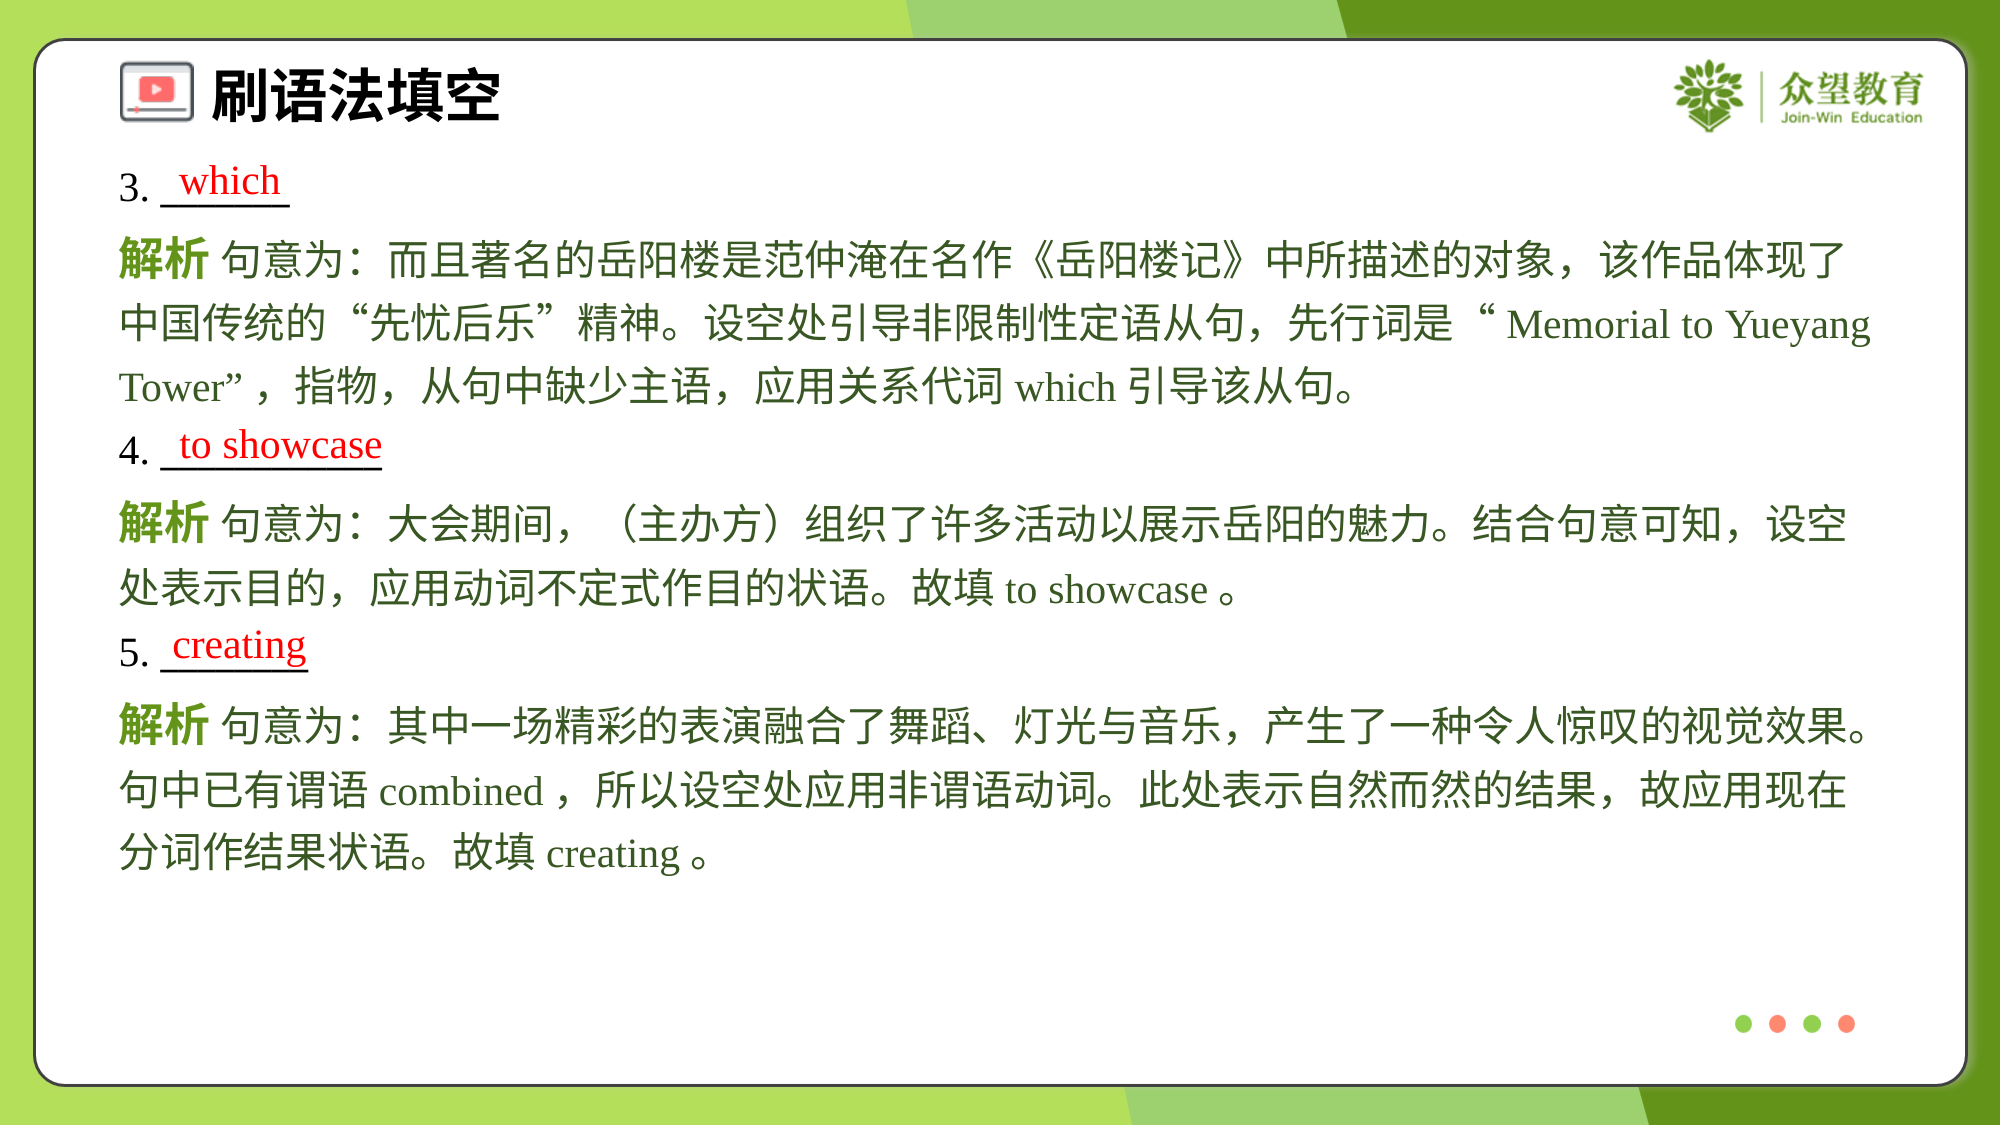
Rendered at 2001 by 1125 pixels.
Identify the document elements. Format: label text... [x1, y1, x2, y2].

text_box which [174, 140, 286, 199]
text_box 4. ____________ [118, 410, 1883, 468]
text_box 解析 句意为：大会期间，（主办方）组织了许多活动以展示岳阳的魅力。结合句意可知，设空处表示目的，应用动词不定式作目的状语。故填to showcase。 [118, 480, 1883, 607]
picture [0, 0, 2000, 1125]
text_box 5. ________ [118, 612, 1883, 670]
text_box creating [167, 604, 312, 663]
text_box 解析 句意为：其中一场精彩的表演融合了舞蹈、灯光与音乐，产生了一种令人惊叹的视觉效果。句中已有谓语combined，所以设空处应用非谓语动词。此处表示自然而然的结果，故应用现在分词作结果状语。故填creating。 [118, 682, 1883, 872]
text_box 解析 句意为：而且著名的岳阳楼是范仲淹在名作《岳阳楼记》中所描述的对象，该作品体现了中国传统的“先忧后乐”精神。设空处引导非限制性定语从句，先行词是“Memorial to Yueyang Tower”，指物，从句中缺少主语，应用关系代词which引导该从句。 [118, 215, 1883, 405]
text_box 3. _______ [118, 146, 1883, 204]
text_box to showcase [170, 404, 393, 462]
